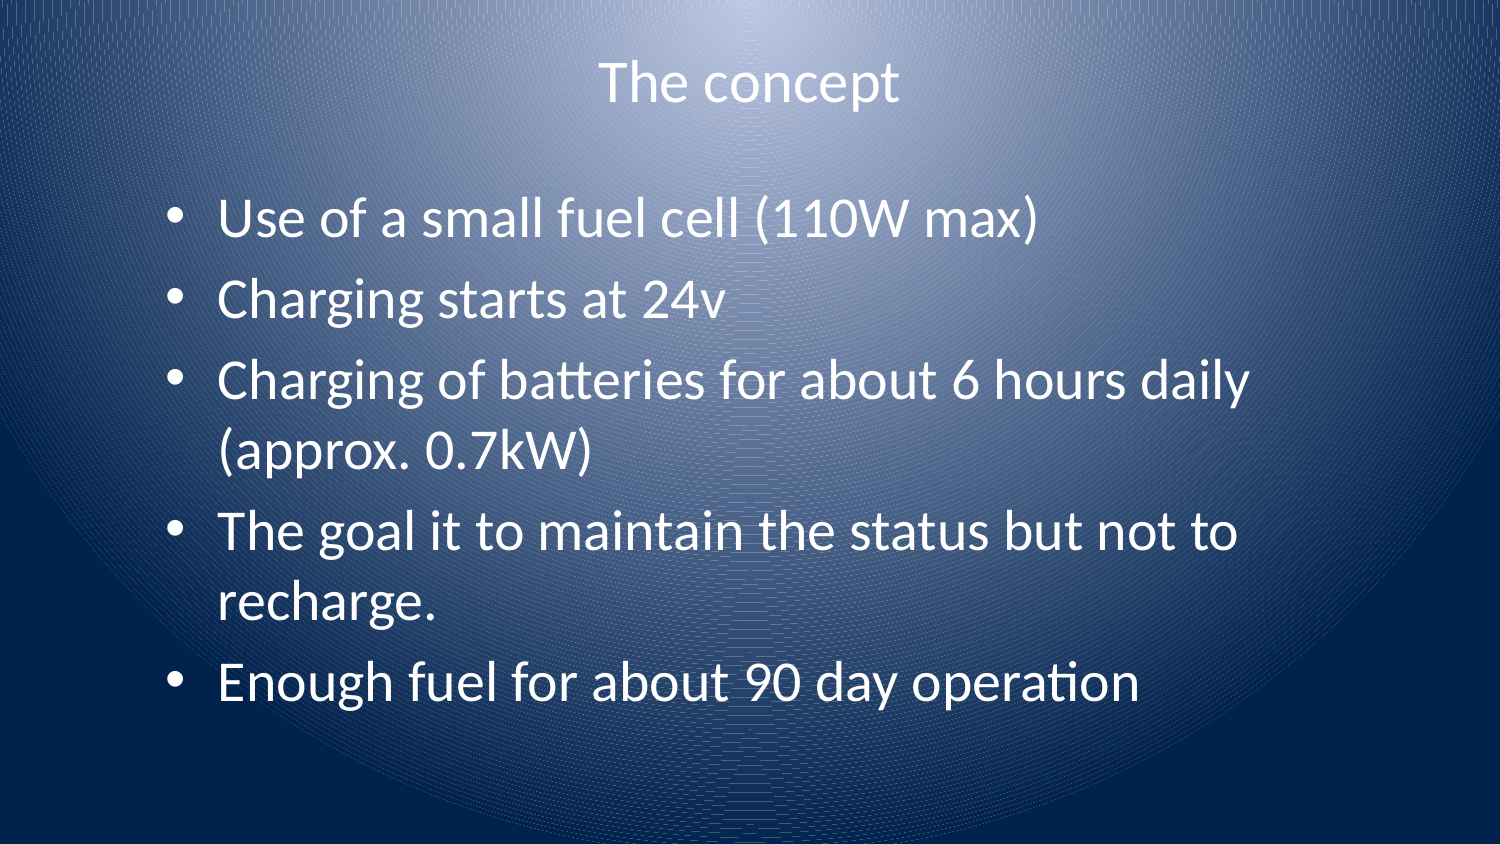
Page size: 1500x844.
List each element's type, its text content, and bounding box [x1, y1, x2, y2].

list Use of a small fuel cell (110W max) Charging starts at 24v Charging of batteries for about 6 hours daily (approx. 0.7kW) The goal it to maintain the status but not to recharge. Enough fuel for about 90 day operation [150, 171, 1375, 722]
title The concept [75, 33, 1425, 122]
